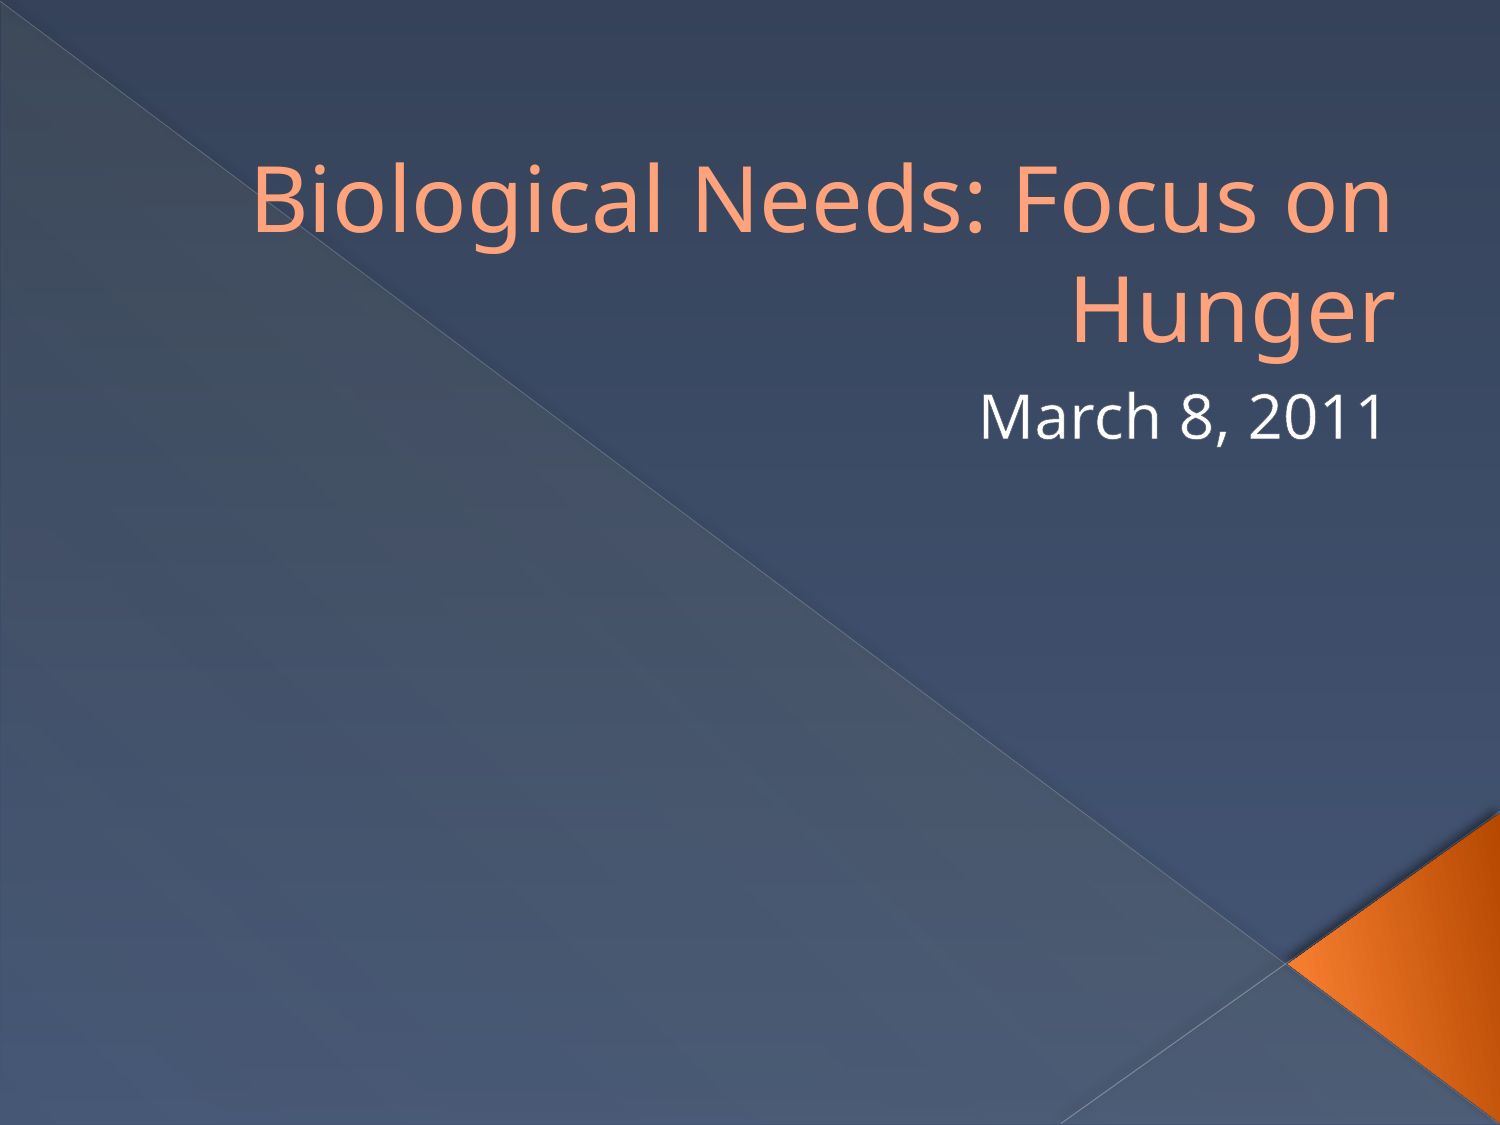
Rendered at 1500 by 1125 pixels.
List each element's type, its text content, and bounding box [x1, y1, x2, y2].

subtitle March 8, 2011 [88, 369, 1412, 657]
title Biological Needs: Focus on Hunger [88, 127, 1412, 369]
